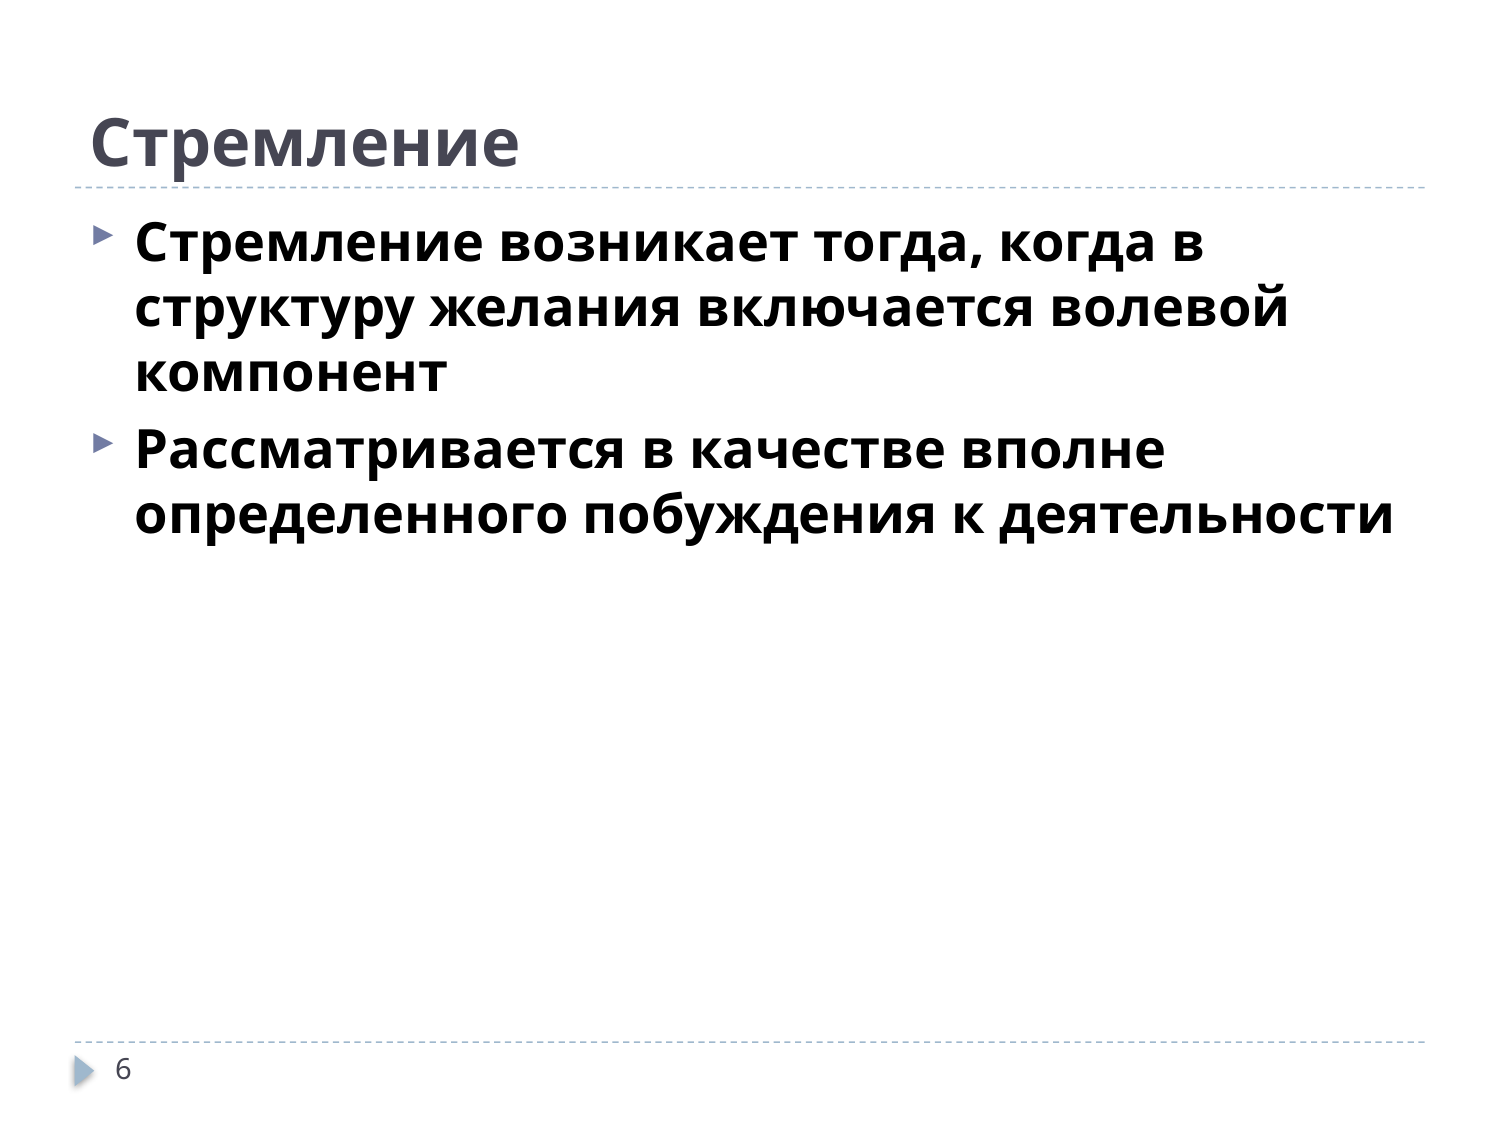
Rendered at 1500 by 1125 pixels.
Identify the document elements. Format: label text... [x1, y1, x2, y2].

slide_number 6 [100, 1042, 426, 1103]
title Стремление [75, 24, 1425, 188]
list Стремление возникает тогда, когда в структуру желания включается волевой компонент Рассматривается в качестве вполне определенного побуждения к деятельности [75, 200, 1425, 1010]
